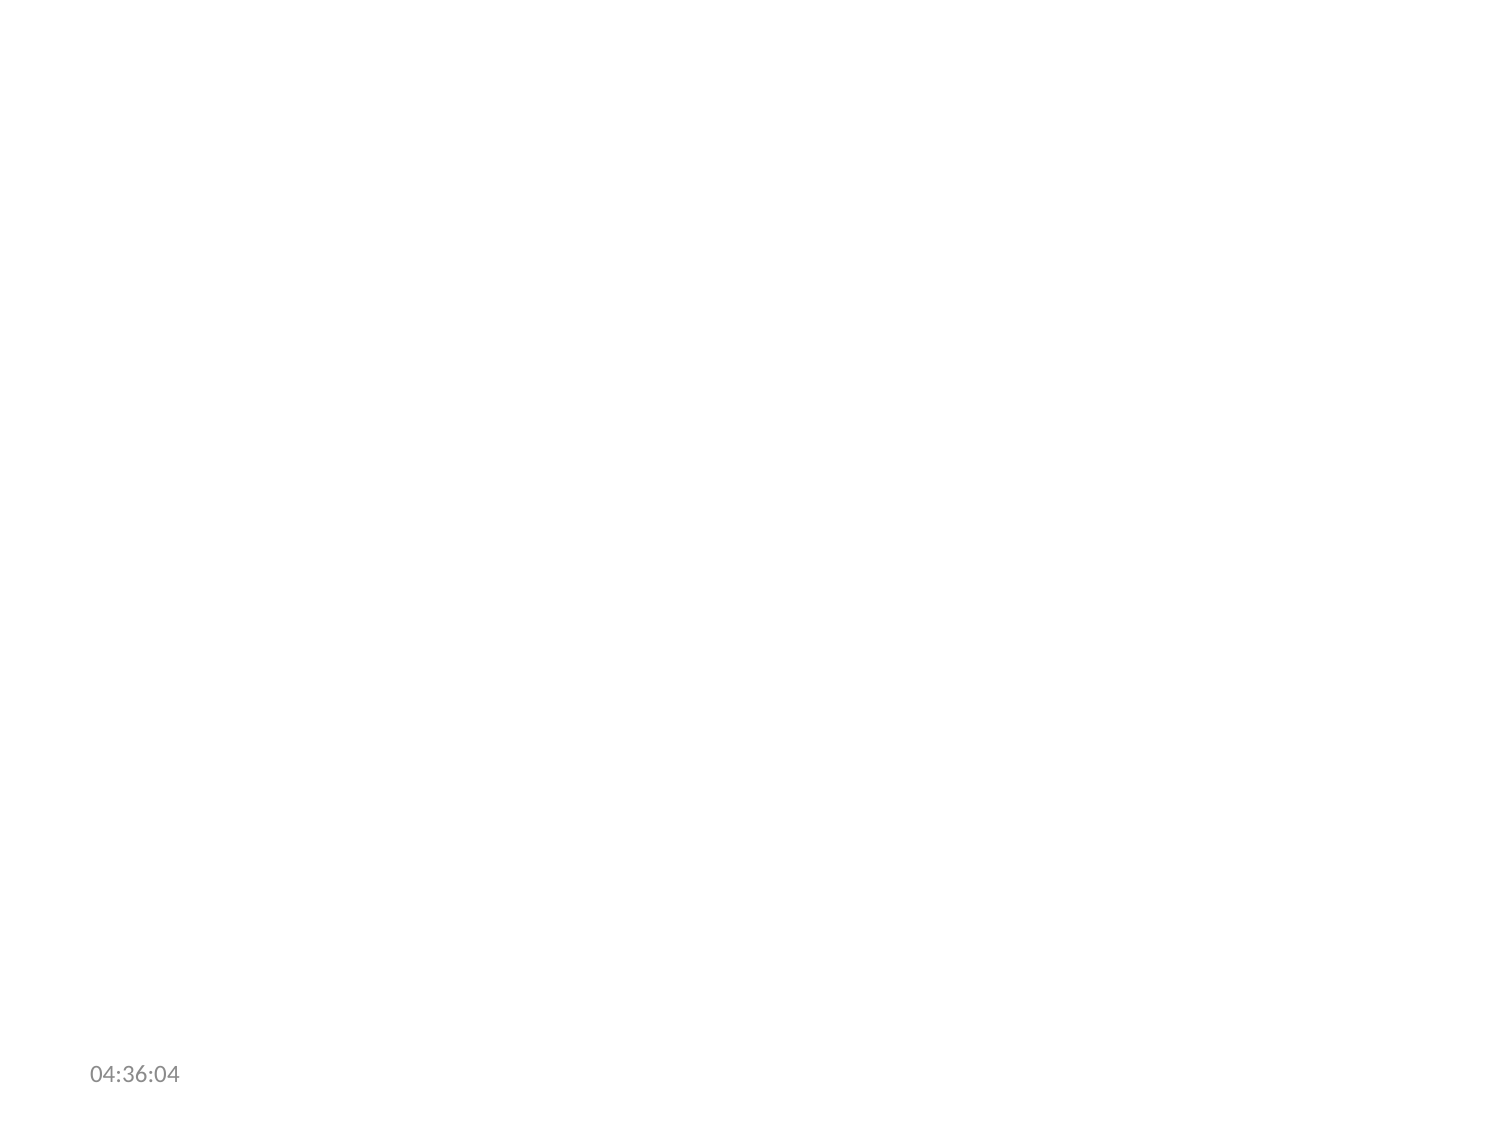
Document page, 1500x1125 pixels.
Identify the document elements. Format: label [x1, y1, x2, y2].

slide_number [75, 1042, 425, 1103]
